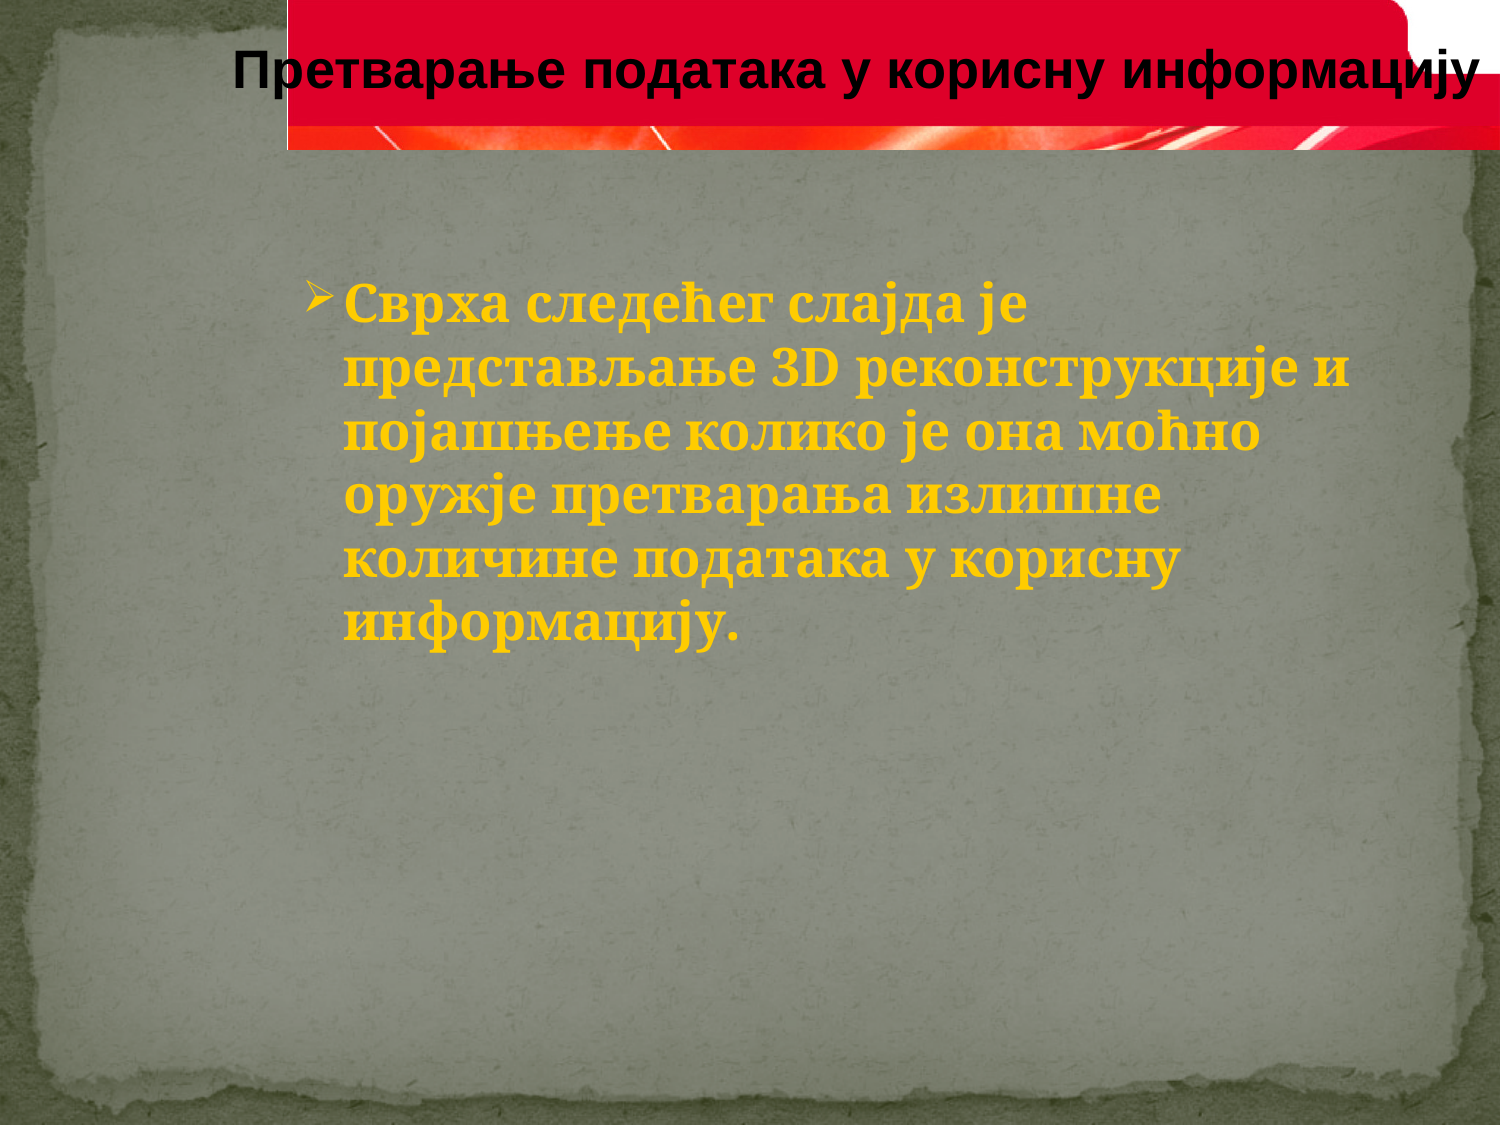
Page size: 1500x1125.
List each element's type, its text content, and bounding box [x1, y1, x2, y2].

list Сврха следећег слајда је представљање 3D реконструкције и појашњење колико је она моћно оружје претварања излишне количине података у корисну информацију. [287, 262, 1425, 663]
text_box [213, 0, 1500, 151]
